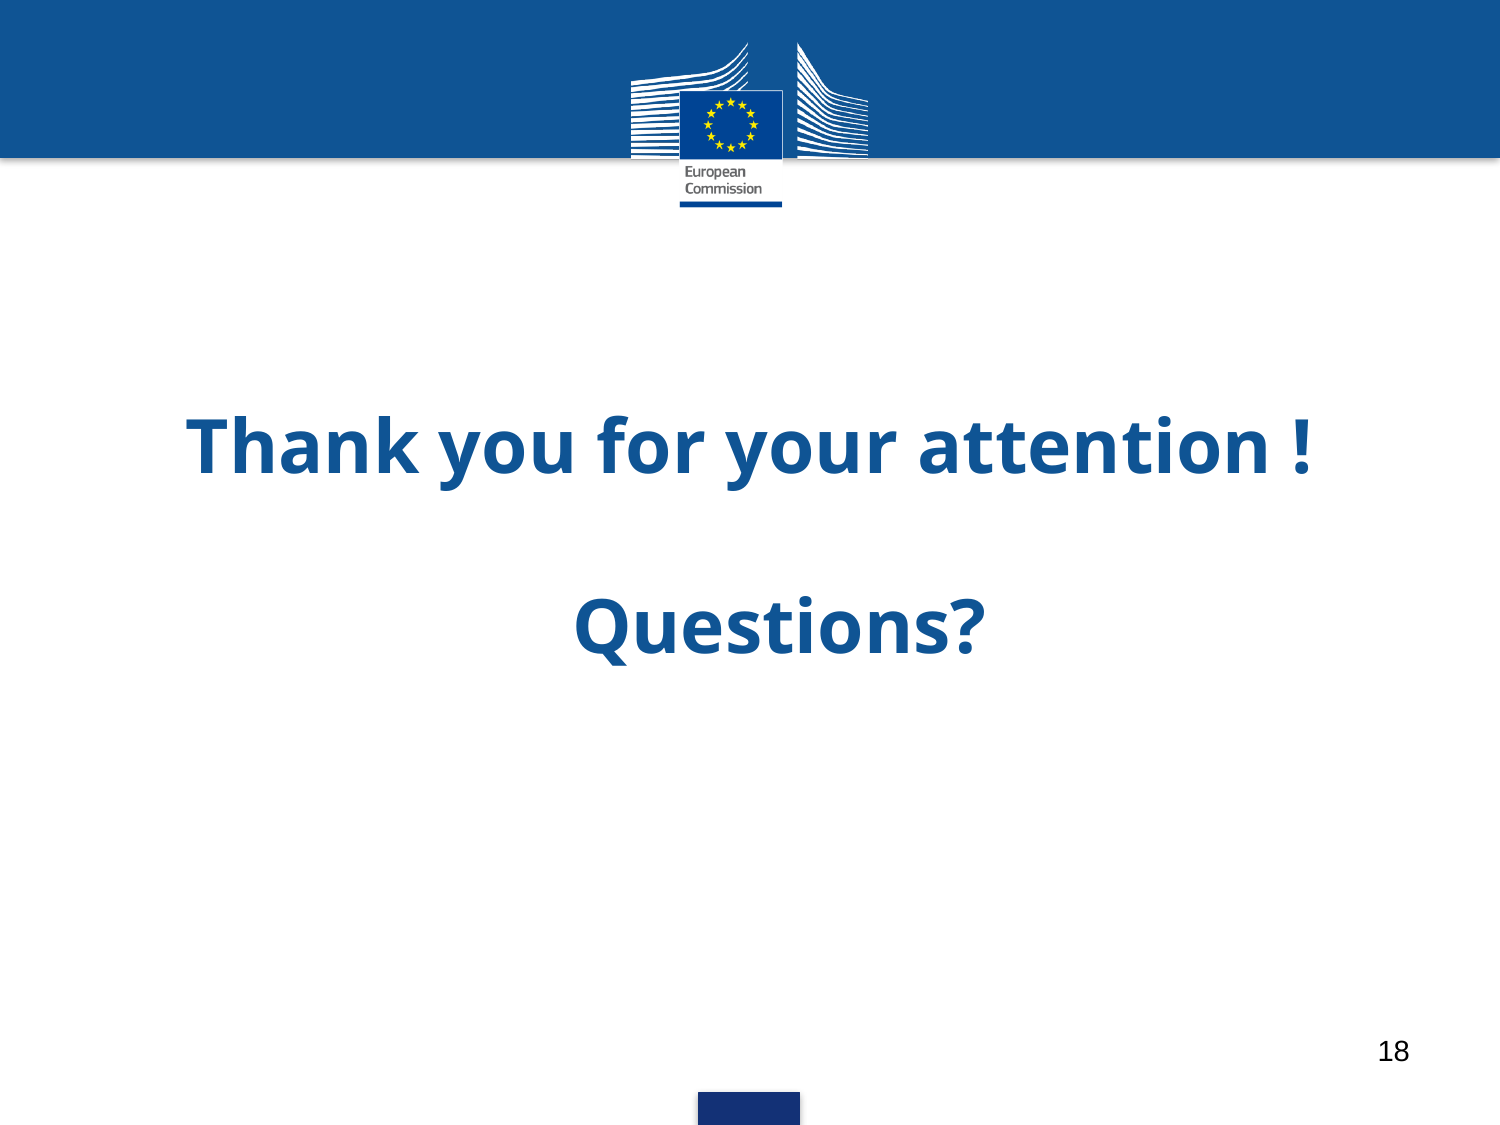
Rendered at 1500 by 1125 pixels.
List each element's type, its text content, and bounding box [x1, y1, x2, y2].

title Thank you for your attention ! Questions? [0, 456, 1500, 610]
slide_number 18 [1074, 1024, 1426, 1103]
picture [631, 42, 868, 208]
